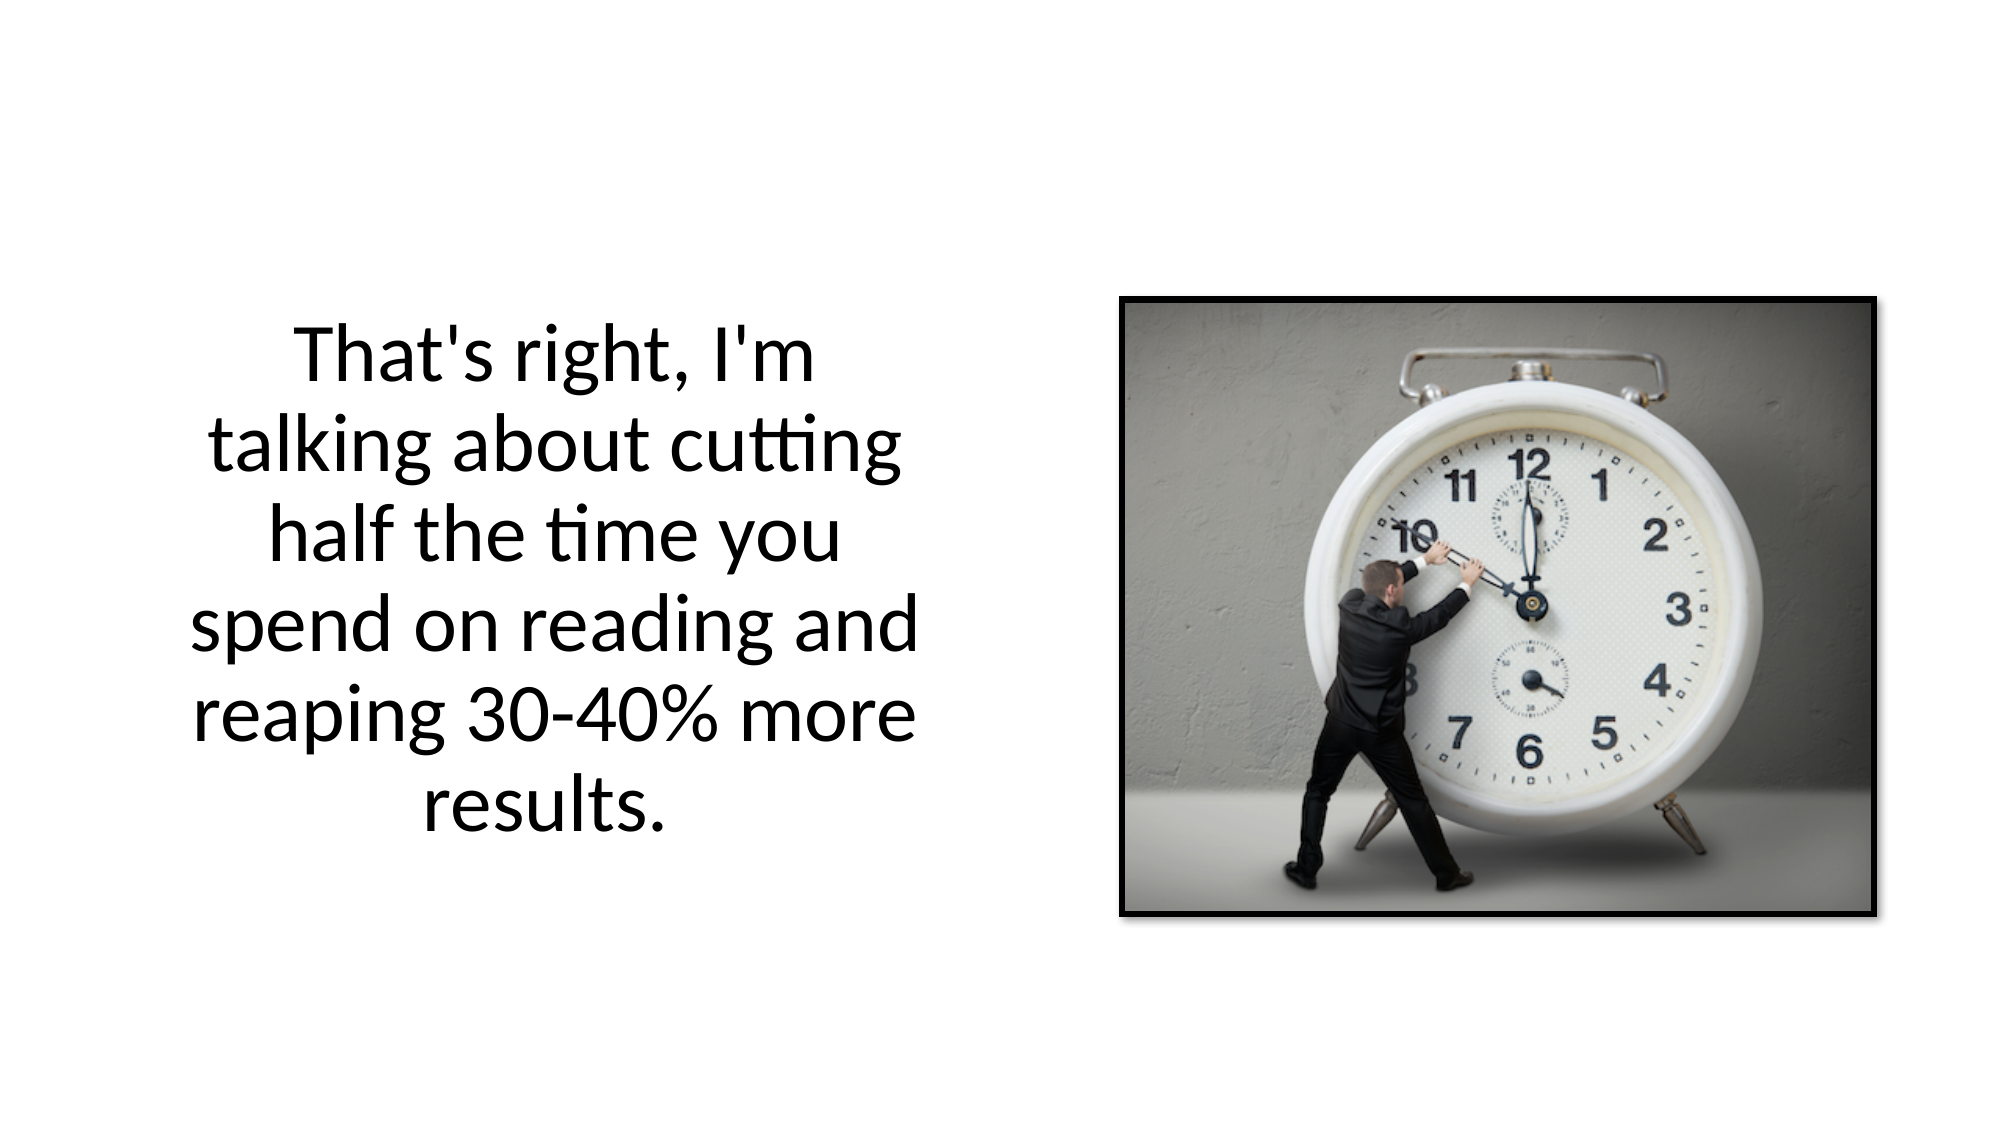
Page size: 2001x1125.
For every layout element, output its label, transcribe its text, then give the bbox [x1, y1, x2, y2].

picture [1124, 302, 1872, 911]
list That's right, I'm talking about cutting half the time you spend on reading and reaping 30-40% more results. [156, 302, 955, 1070]
